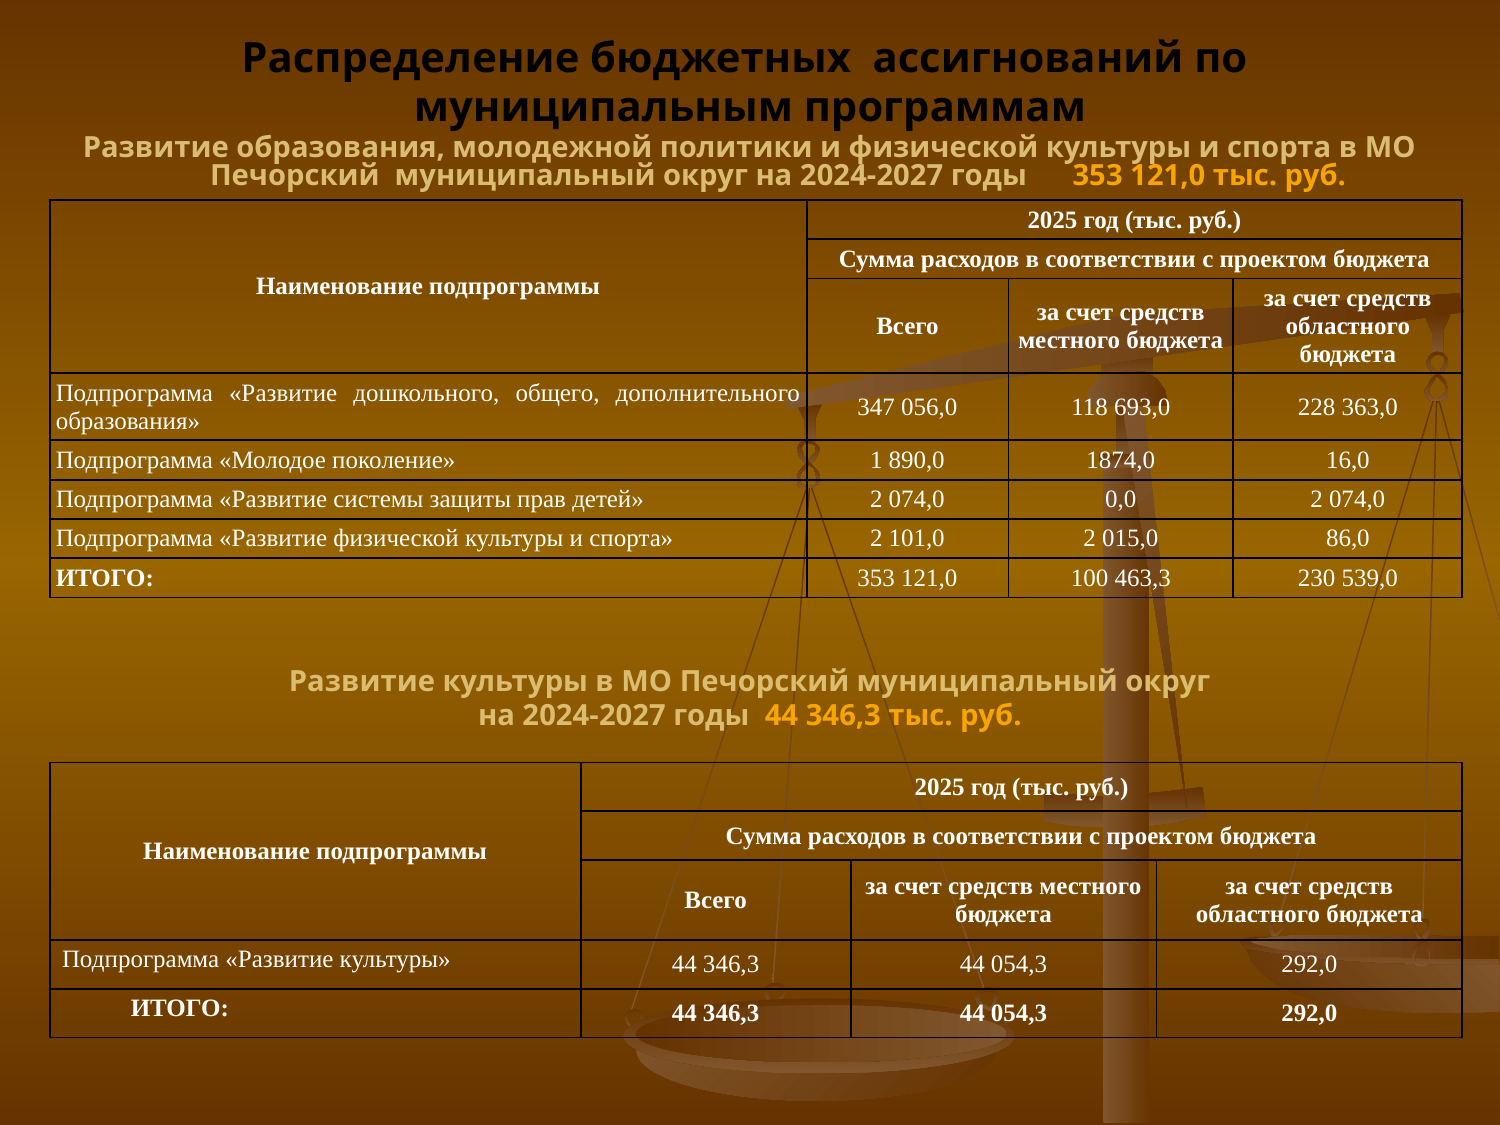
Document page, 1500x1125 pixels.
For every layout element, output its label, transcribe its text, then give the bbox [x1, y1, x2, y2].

table_cell 1 890,0 [808, 441, 1008, 479]
table_cell 292,0 [1157, 941, 1461, 988]
table_cell Всего [808, 279, 1008, 372]
table_cell 44 054,3 [852, 941, 1156, 988]
table_cell Подпрограмма «Развитие системы защиты прав детей» [51, 481, 806, 518]
table_cell 228 363,0 [1234, 374, 1461, 439]
table_cell ИТОГО: [51, 990, 580, 1037]
table_header 2025 год (тыс. руб.) [808, 201, 1461, 238]
table_cell 2 074,0 [808, 481, 1008, 518]
table_cell 2 074,0 [1234, 481, 1461, 518]
table_cell за счет средств местного бюджета [852, 861, 1156, 939]
list Распределение бюджетных ассигнований по муниципальным программам Развитие образования, молодежной политики и физической культуры и спорта в МО Печорский муниципальный округ на 2024-2027 годы 353 121,0 тыс. руб. Развитие культуры в МО Печорский муниципальный округ на 2024-2027 годы 44 346,3 тыс. руб. [24, 0, 1476, 1125]
table_cell Всего [582, 861, 850, 939]
table_cell 347 056,0 [808, 374, 1008, 439]
table_cell 230 539,0 [1234, 559, 1461, 597]
table_header Наименование подпрограммы [51, 763, 580, 939]
table_cell 44 054,3 [852, 990, 1156, 1037]
table_cell за счет средств областного бюджета [1234, 279, 1461, 372]
table_cell Подпрограмма «Молодое поколение» [51, 441, 806, 479]
table_cell за счет средств областного бюджета [1157, 861, 1461, 939]
table_cell 2 101,0 [808, 520, 1008, 557]
table_cell 1874,0 [1009, 441, 1232, 479]
table_cell 16,0 [1234, 441, 1461, 479]
table_header 2025 год (тыс. руб.) [582, 763, 1461, 810]
table_cell Сумма расходов в соответствии с проектом бюджета [582, 812, 1461, 859]
table_cell 0,0 [1009, 481, 1232, 518]
table_cell 44 346,3 [582, 941, 850, 988]
table_header Наименование подпрограммы [51, 201, 806, 372]
table_cell Подпрограмма «Развитие культуры» [51, 941, 580, 988]
table_cell 353 121,0 [808, 559, 1008, 597]
table_cell 100 463,3 [1009, 559, 1232, 597]
table_cell Подпрограмма «Развитие физической культуры и спорта» [51, 520, 806, 557]
table_cell 118 693,0 [1009, 374, 1232, 439]
table_cell 292,0 [1157, 990, 1461, 1037]
table_cell 44 346,3 [582, 990, 850, 1037]
table_cell 2 015,0 [1009, 520, 1232, 557]
table_cell Подпрограмма «Развитие дошкольного, общего, дополнительного образования» [51, 374, 806, 439]
table_cell ИТОГО: [51, 559, 806, 597]
table_cell за счет средств местного бюджета [1009, 279, 1232, 372]
table_cell 86,0 [1234, 520, 1461, 557]
table_cell Сумма расходов в соответствии с проектом бюджета [808, 240, 1461, 278]
